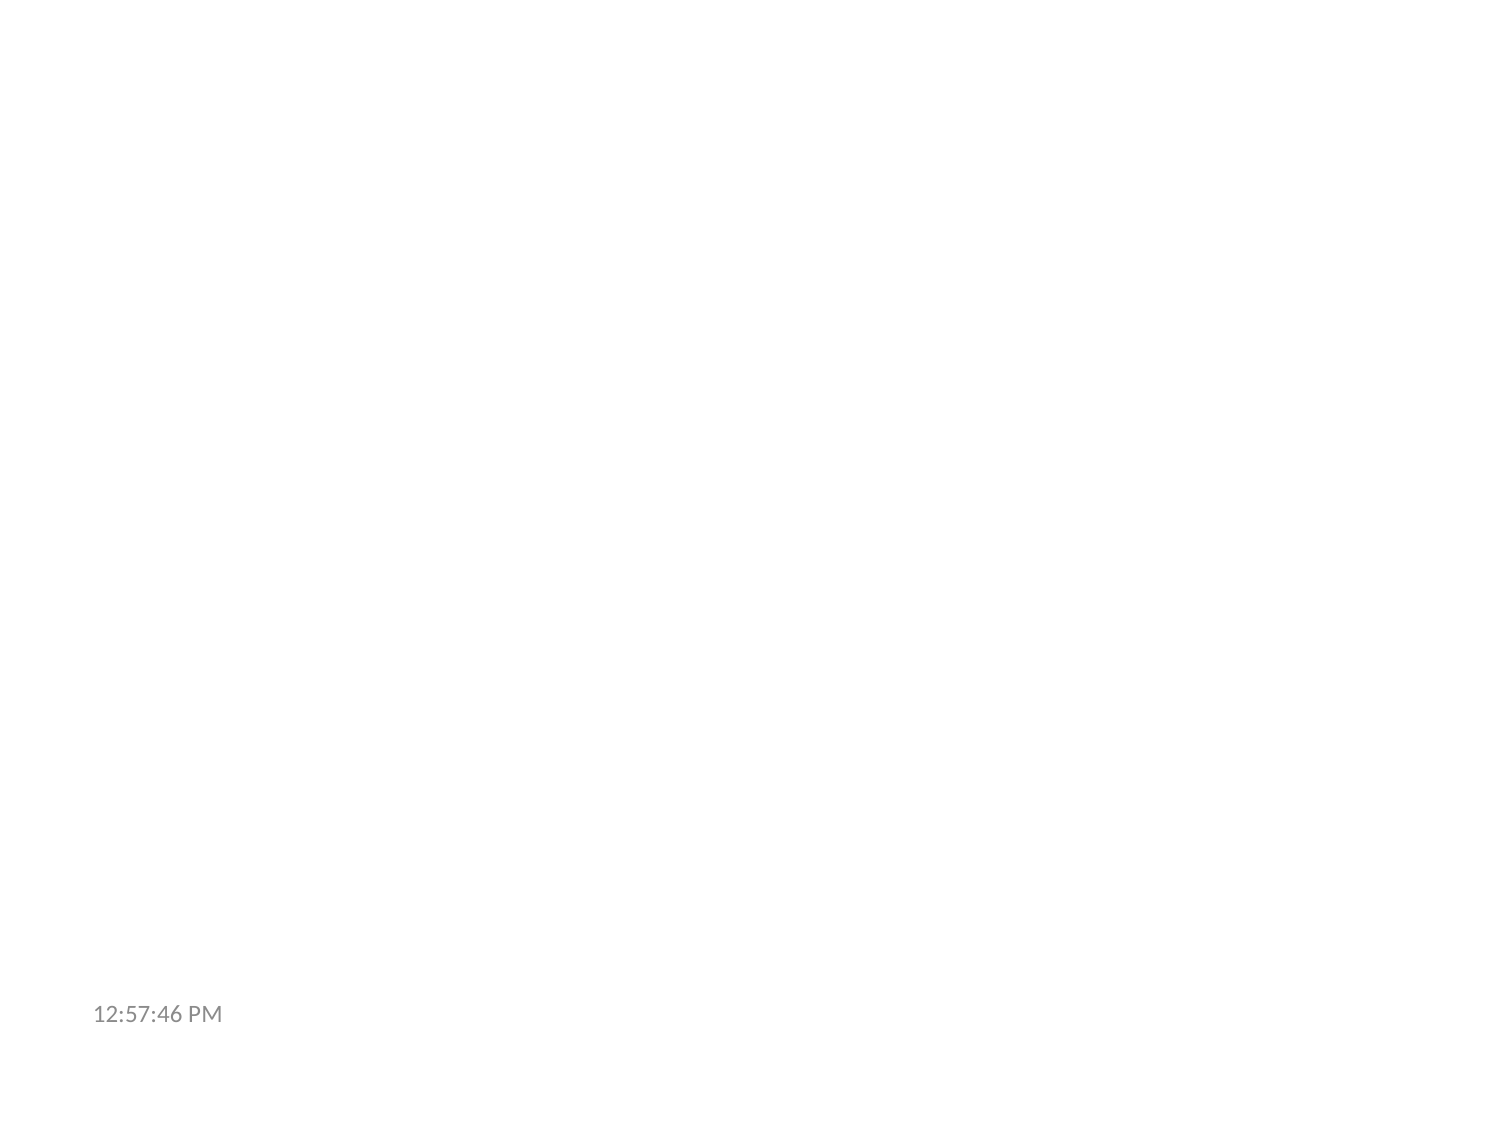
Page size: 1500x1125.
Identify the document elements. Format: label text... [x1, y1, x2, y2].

text_box 3:35:09 PM [77, 982, 428, 1043]
